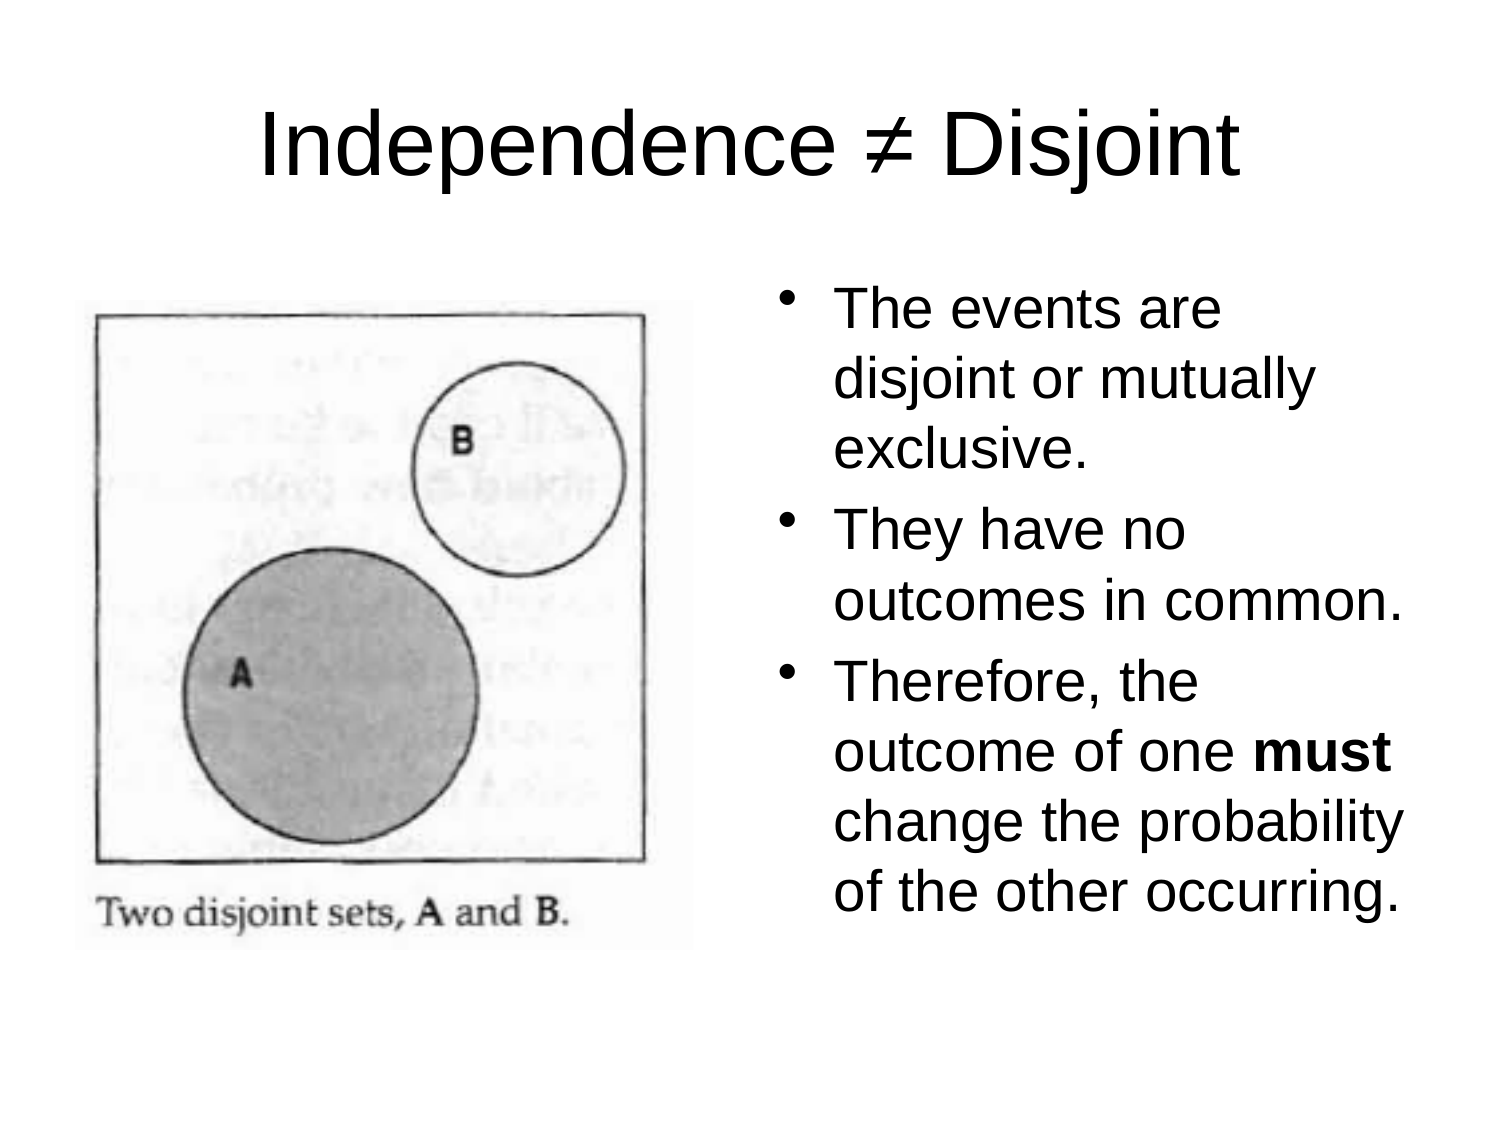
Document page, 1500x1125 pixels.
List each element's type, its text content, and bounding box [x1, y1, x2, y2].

list The events are disjoint or mutually exclusive. They have no outcomes in common. Therefore, the outcome of one must change the probability of the other occurring. [762, 262, 1426, 1006]
title Independence ≠ Disjoint [74, 44, 1426, 233]
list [74, 299, 694, 951]
